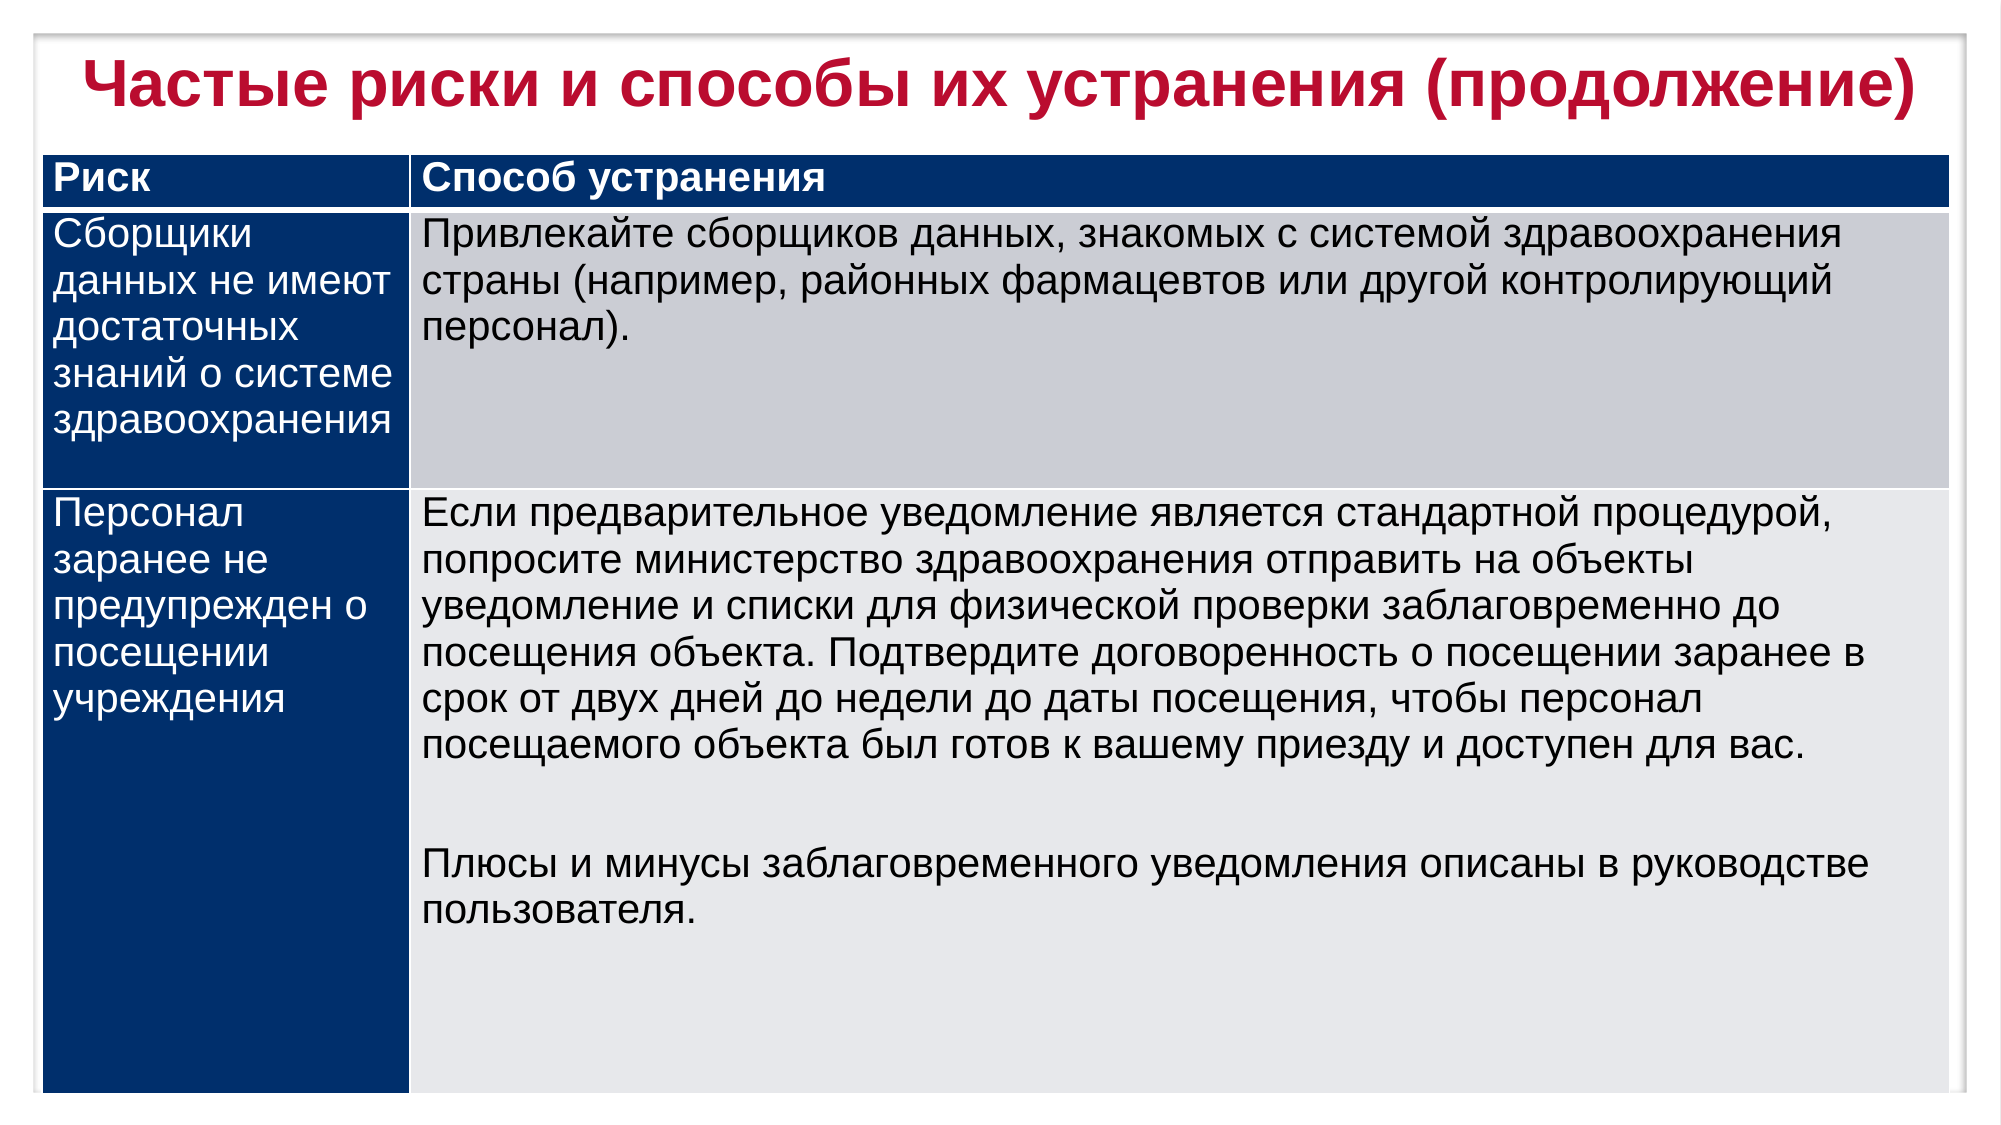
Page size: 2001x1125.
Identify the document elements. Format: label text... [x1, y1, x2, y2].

table_header Риск [43, 155, 409, 207]
table_cell Если предварительное уведомление является стандартной процедурой, попросите министерство здравоохранения отправить на объекты уведомление и списки для физической проверки заблаговременно до посещения объекта. Подтвердите договоренность о посещении заранее в срок от двух дней до недели до даты посещения, чтобы персонал посещаемого объекта был готов к вашему приезду и доступен для вас. Плюсы и минусы заблаговременного уведомления описаны в руководстве пользователя. [411, 490, 1949, 1093]
table_header Способ устранения [411, 155, 1949, 207]
table_cell Сборщики данных не имеют достаточных знаний о системе здравоохранения [43, 213, 409, 488]
table_cell Привлекайте сборщиков данных, знакомых с системой здравоохранения страны (например, районных фармацевтов или другой контролирующий персонал). [411, 213, 1949, 488]
title Частые риски и способы их устранения (продолжение) [0, 0, 2000, 127]
table_cell Персонал заранее не предупрежден о посещении учреждения [43, 490, 409, 1093]
